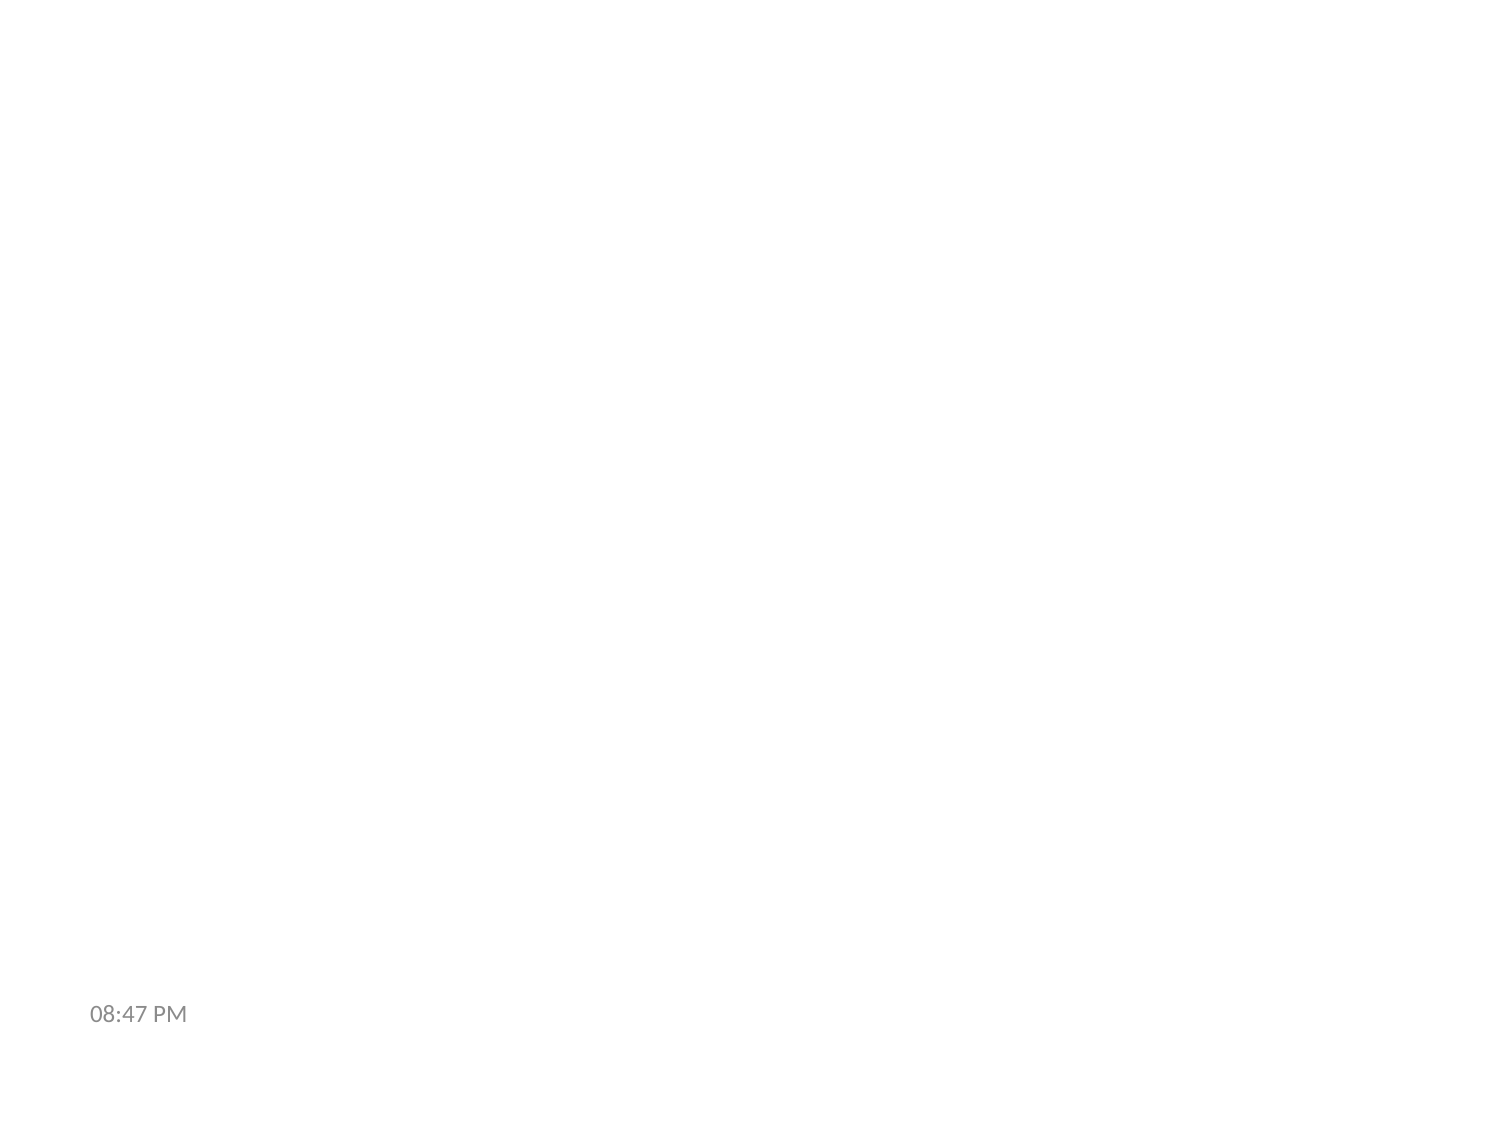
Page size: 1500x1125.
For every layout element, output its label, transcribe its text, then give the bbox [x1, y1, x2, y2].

text_box 3:35 PM [75, 982, 425, 1043]
